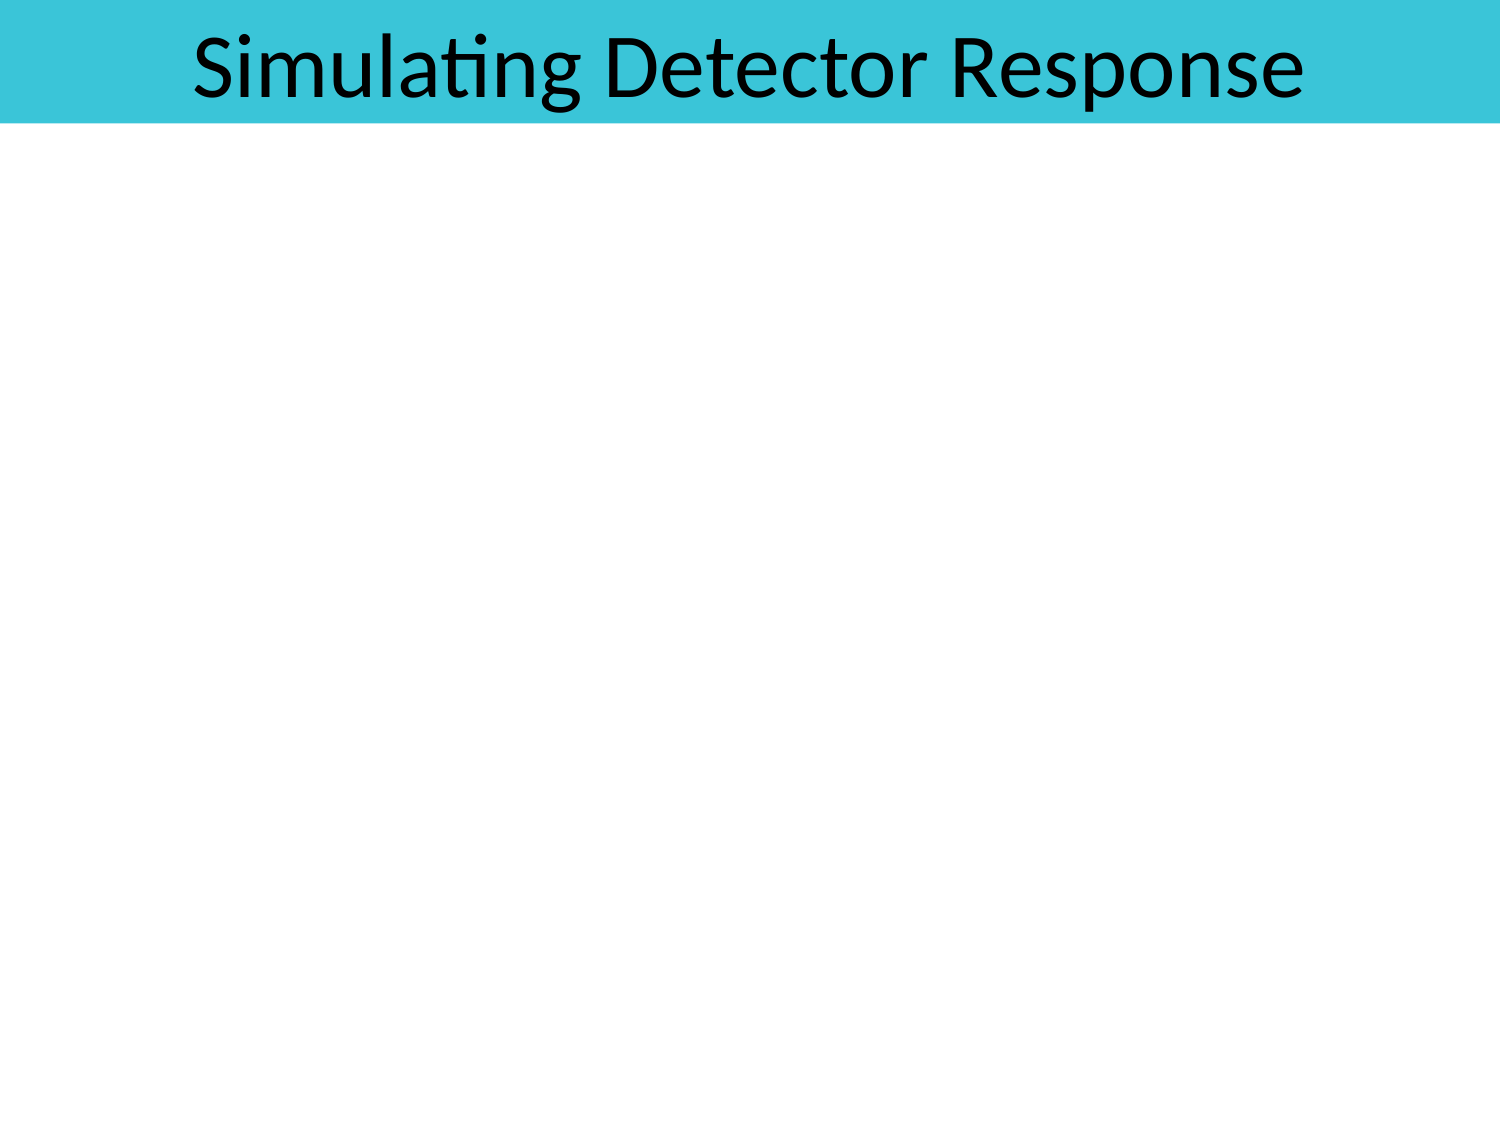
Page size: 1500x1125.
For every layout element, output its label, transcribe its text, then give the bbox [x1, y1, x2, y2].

text_box Simulating Detector Response [0, 0, 1500, 124]
